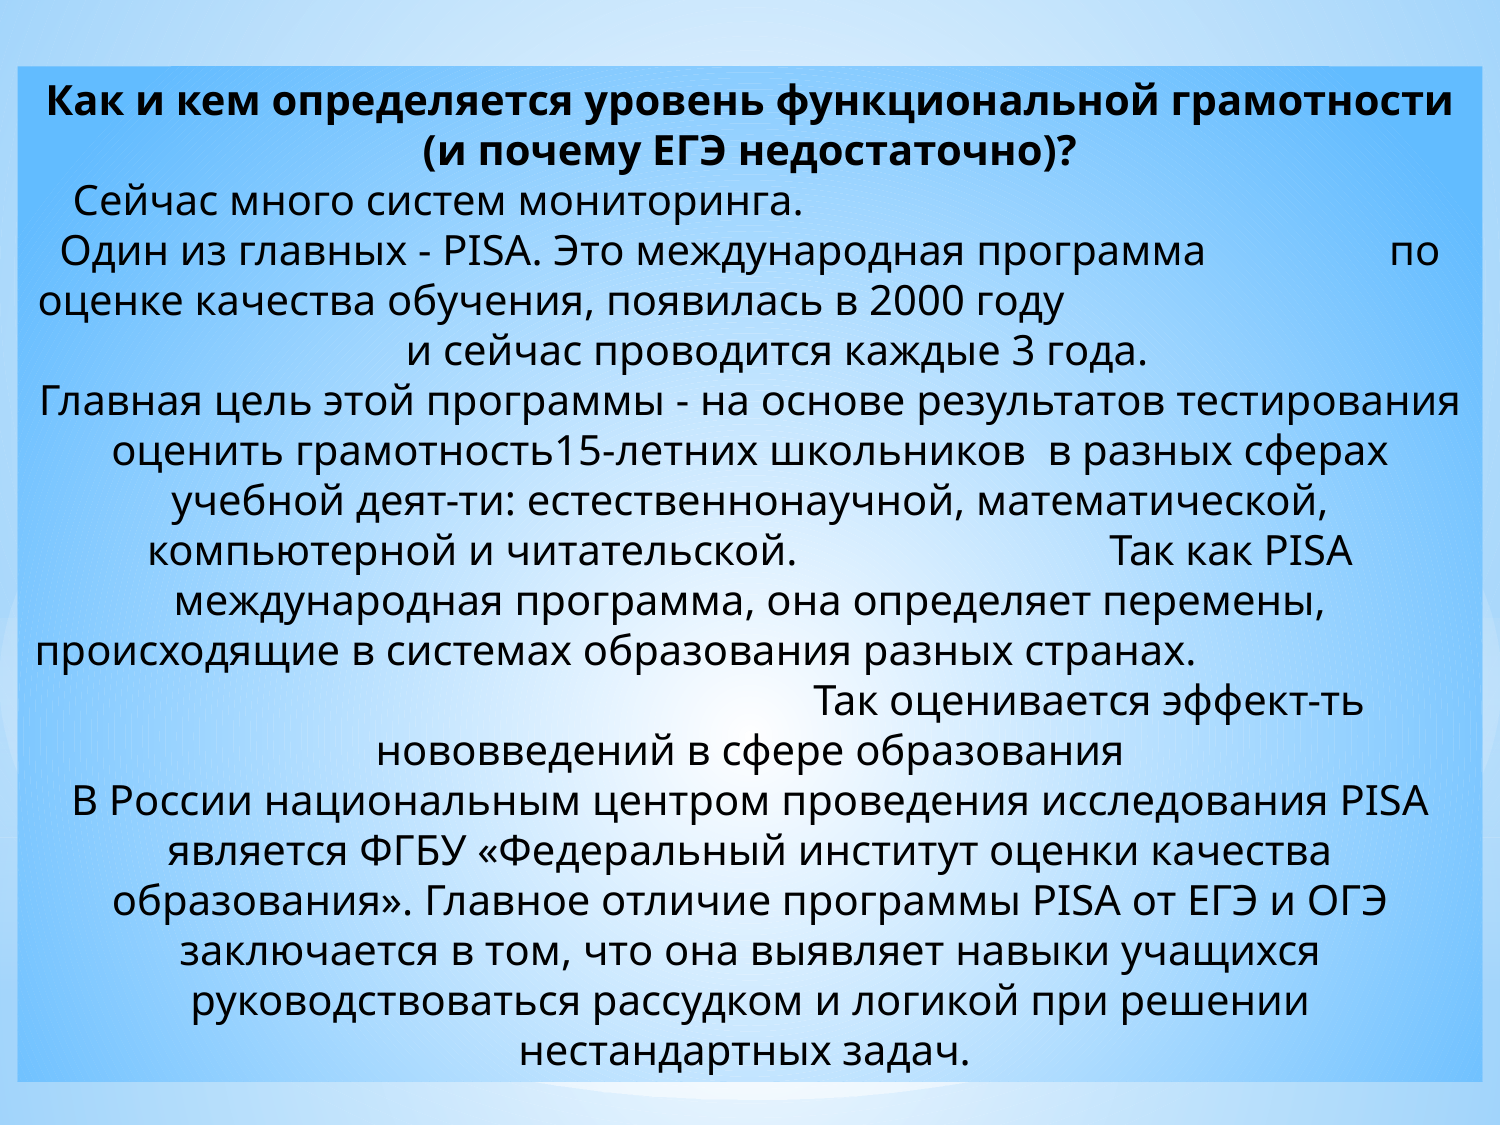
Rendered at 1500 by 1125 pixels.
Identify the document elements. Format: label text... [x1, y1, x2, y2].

text_box Как и кем определяется уровень функциональной грамотности (и почему ЕГЭ недостаточно)? Сейчас много систем мониторинга. Один из главных - PISA. Это международная программа по оценке качества обучения, появилась в 2000 году и сейчас проводится каждые 3 года. Главная цель этой программы - на основе результатов тестирования оценить грамотность15-летних школьников в разных сферах учебной деят-ти: естественнонаучной, математической, компьютерной и читательской. Так как PISA международная программа, она определяет перемены, происходящие в системах образования разных странах. Так оценивается эффект-ть нововведений в сфере образования В России национальным центром проведения исследования PISA является ФГБУ «Федеральный институт оценки качества образования». Главное отличие программы PISA от ЕГЭ и ОГЭ заключается в том, что она выявляет навыки учащихся руководствоваться рассудком и логикой при решении нестандартных задач. [17, 66, 1483, 1082]
